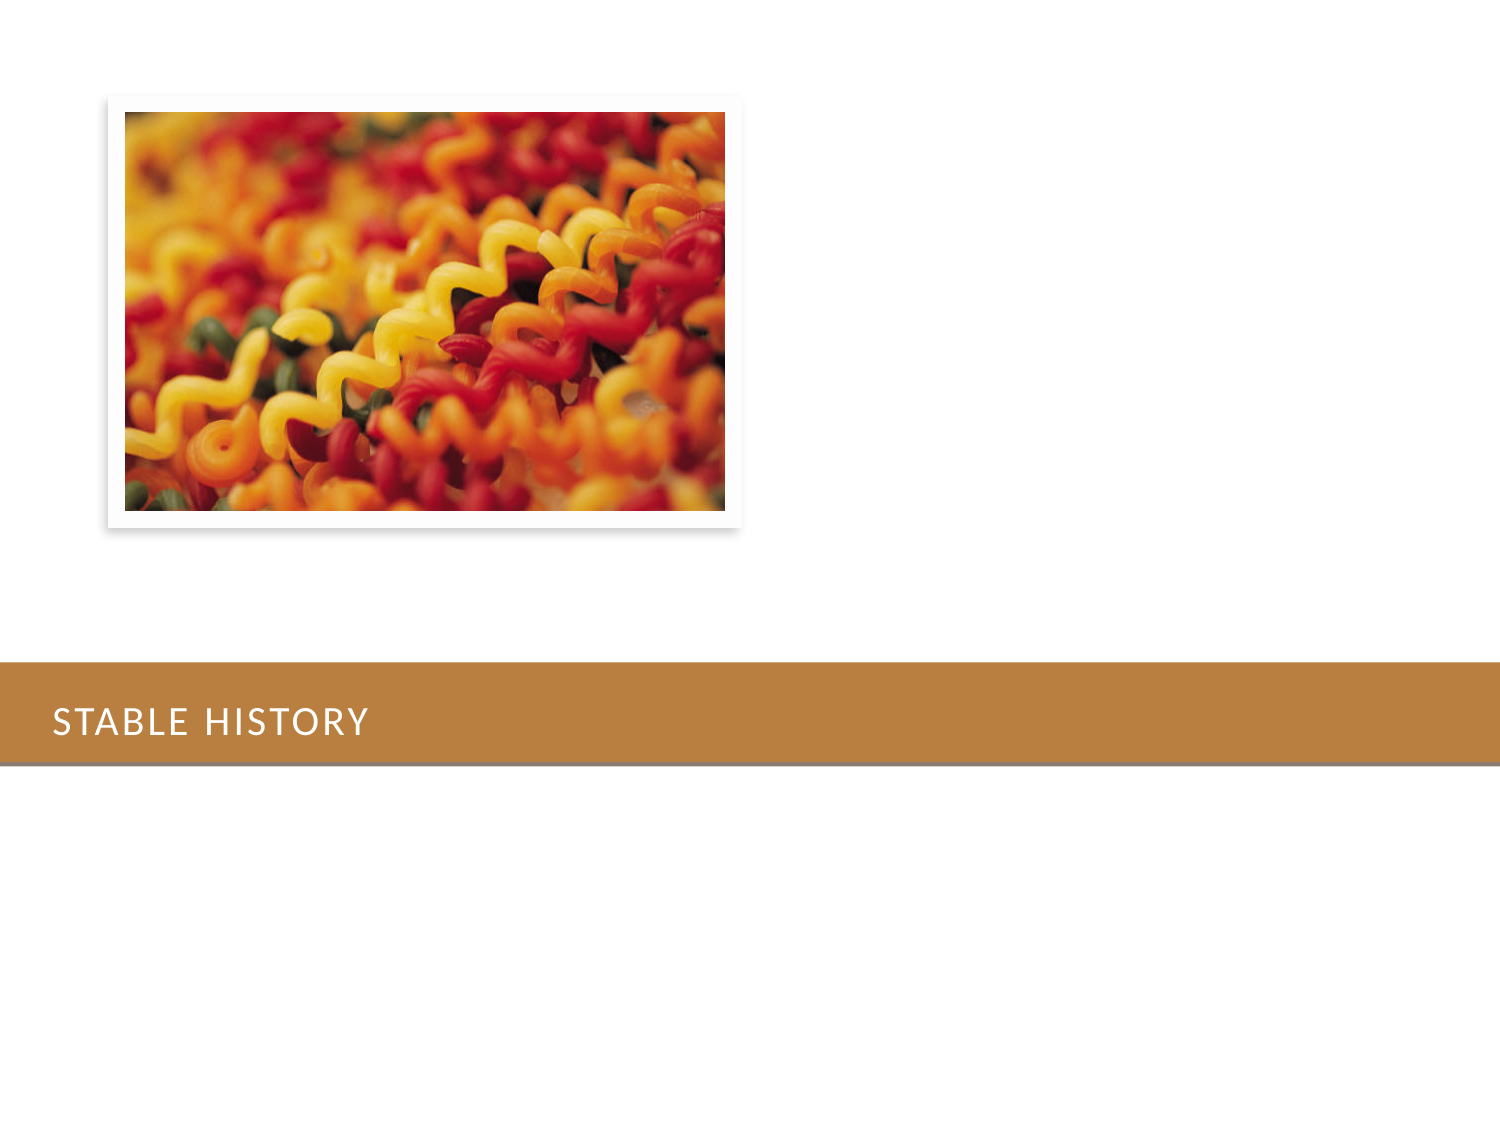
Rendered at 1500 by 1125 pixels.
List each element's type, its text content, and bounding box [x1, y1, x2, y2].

picture [124, 112, 726, 512]
title Stable History [37, 675, 1225, 763]
